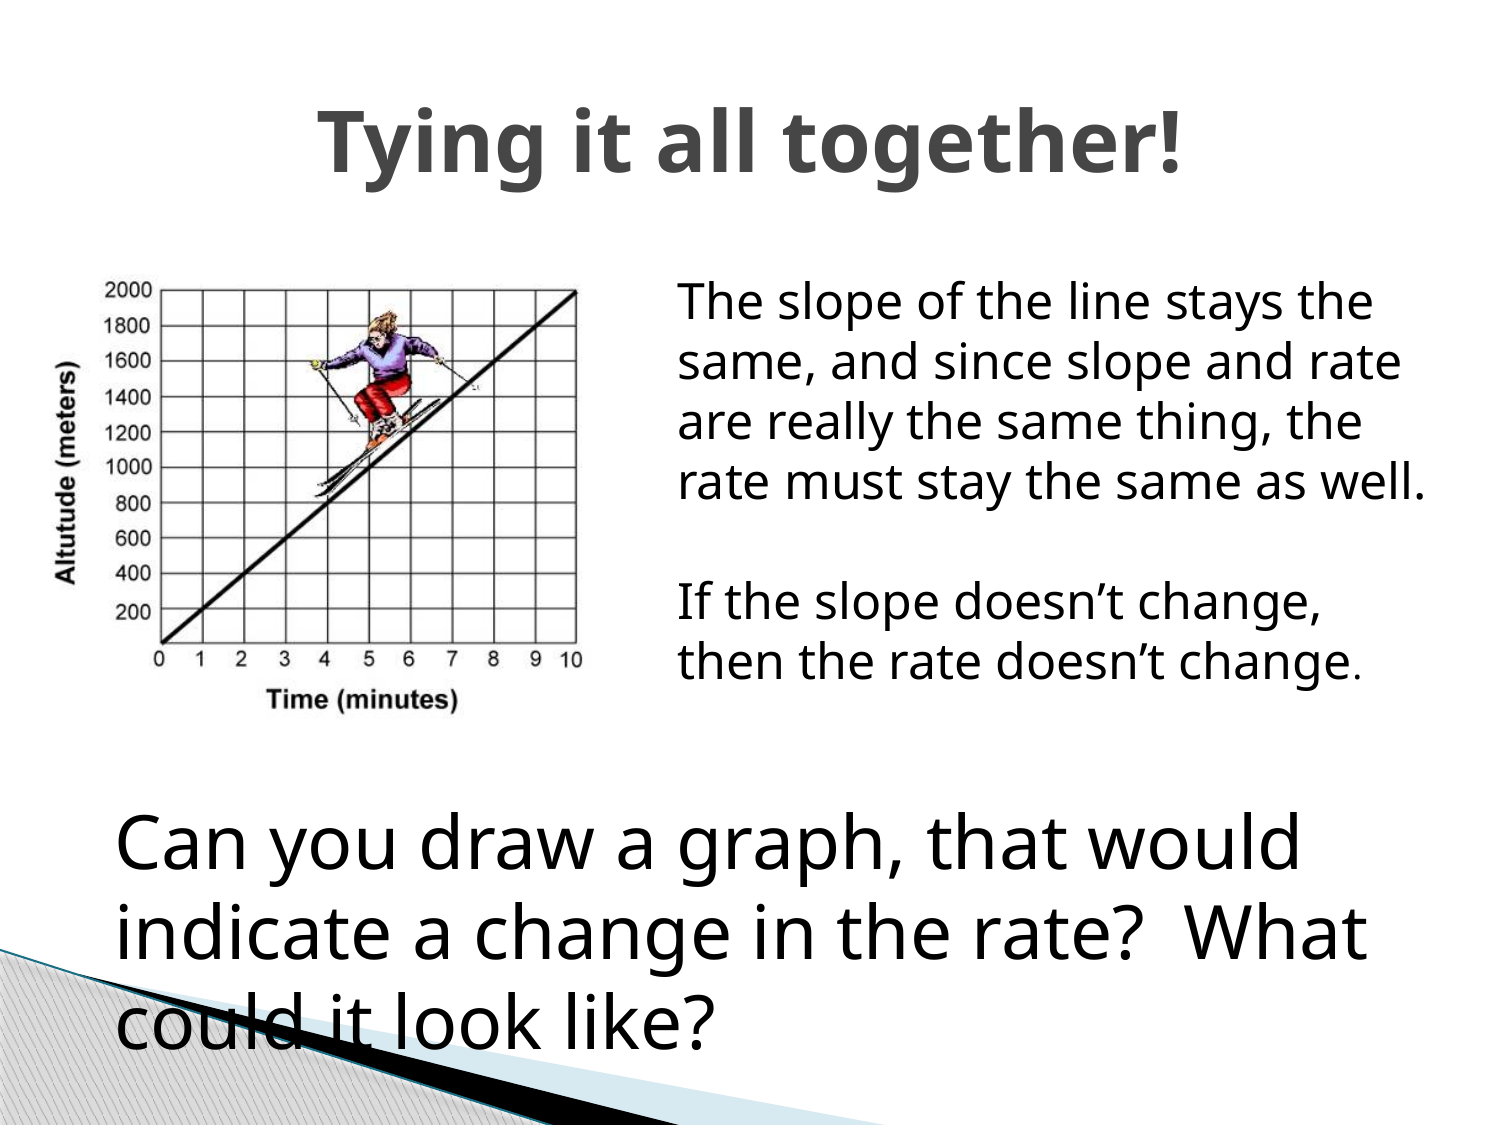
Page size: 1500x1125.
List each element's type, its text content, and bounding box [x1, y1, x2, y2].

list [49, 274, 593, 720]
text_box Can you draw a graph, that would indicate a change in the rate? What could it look like? [99, 787, 1388, 1073]
title Tying it all together! [75, 45, 1425, 233]
text_box The slope of the line stays the same, and since slope and rate are really the same thing, the rate must stay the same as well. If the slope doesn’t change, then the rate doesn’t change. [662, 262, 1450, 698]
